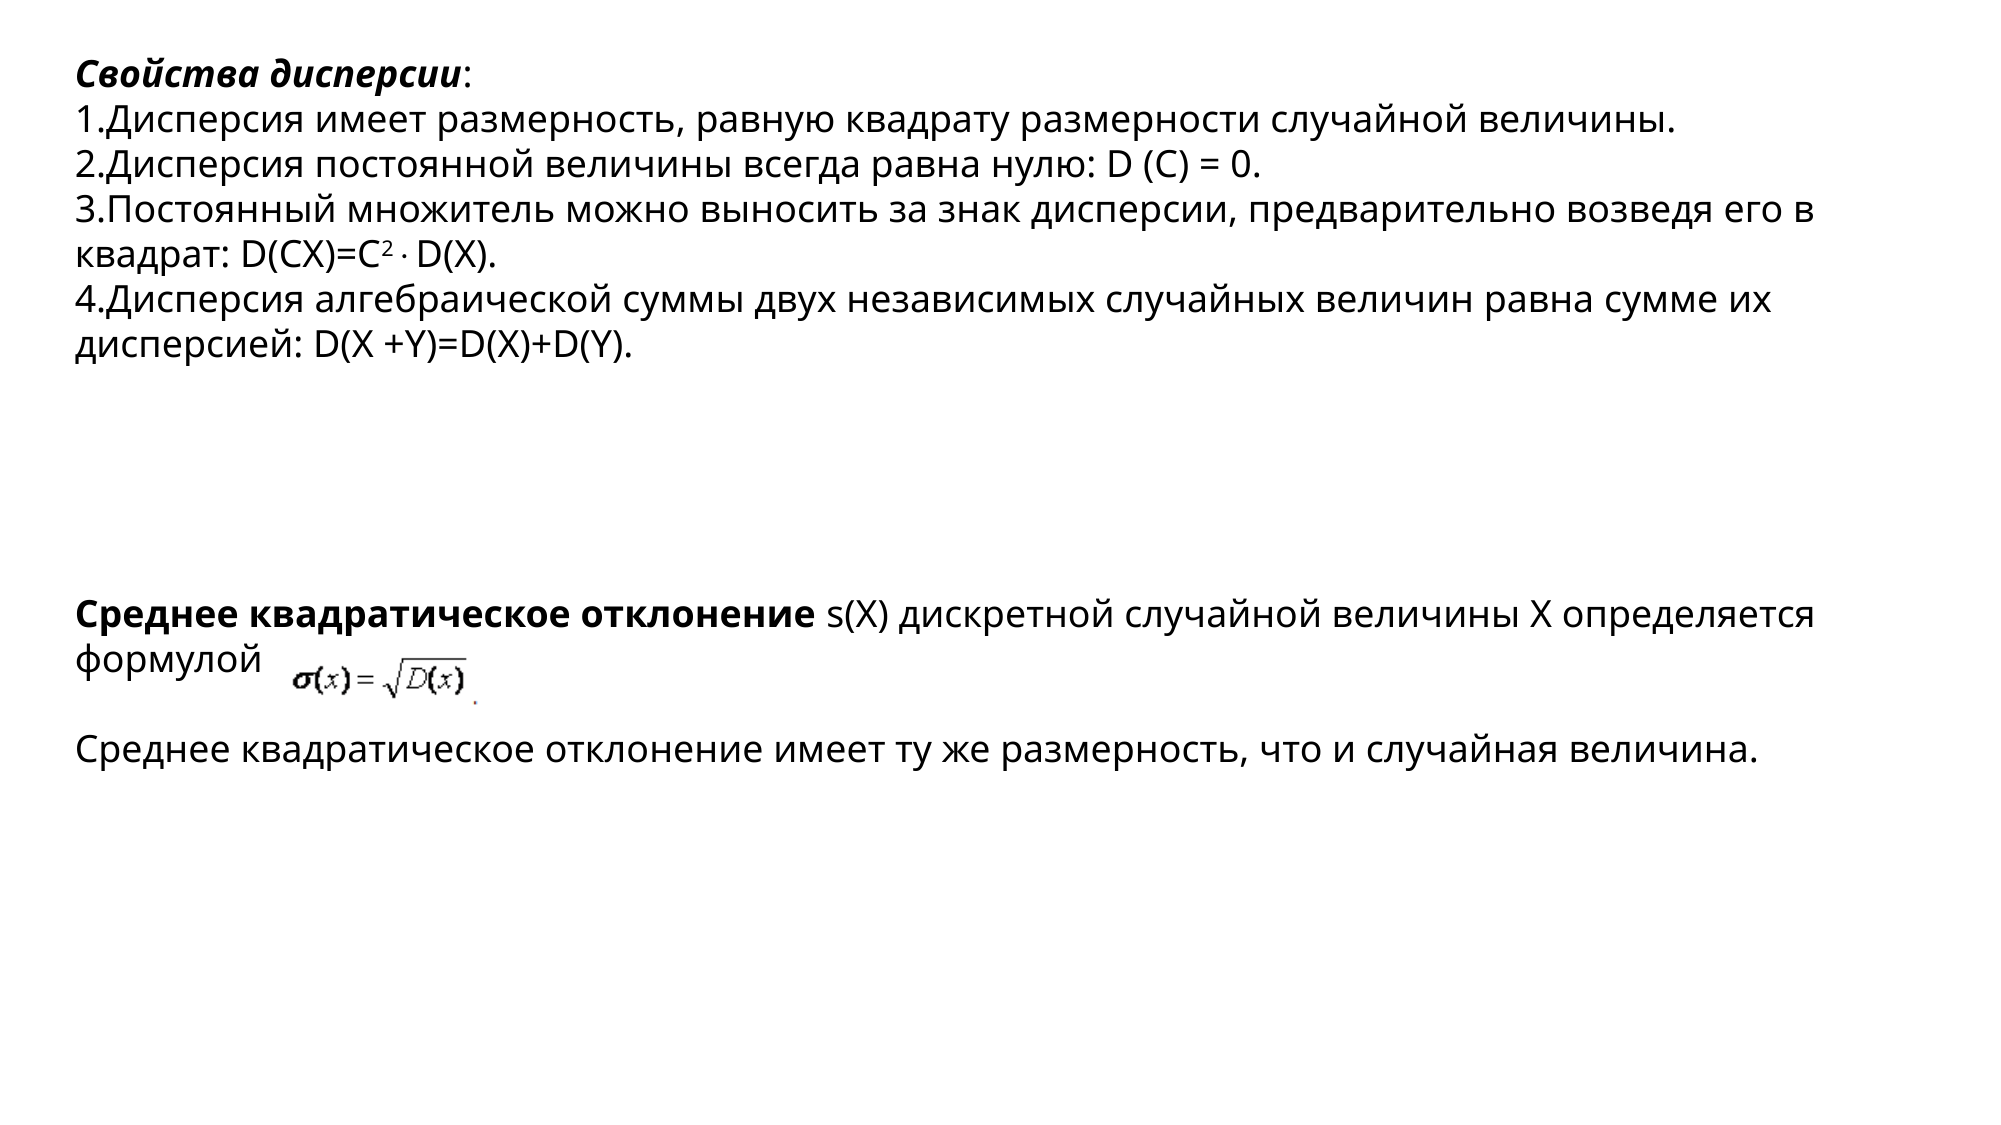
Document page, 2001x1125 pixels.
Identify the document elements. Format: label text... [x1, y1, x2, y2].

picture [276, 641, 487, 711]
text_box Свойства дисперсии: Дисперсия имеет размерность, равную квадрату размерности случайной величины. Дисперсия постоянной величины всегда равна нулю: D (С) = 0. Постоянный множитель можно выносить за знак дисперсии, предварительно возведя его в квадрат: D(СX)=С2×D(X). Дисперсия алгебраической суммы двух независимых случайных величин равна сумме их дисперсией: D(X +Y)=D(X)+D(Y). Среднее квадратическое отклонение s(Х) дискретной случайной величины Х определяется формулой Среднее квадратическое отклонение имеет ту же размерность, что и случайная величина. [60, 42, 1940, 778]
